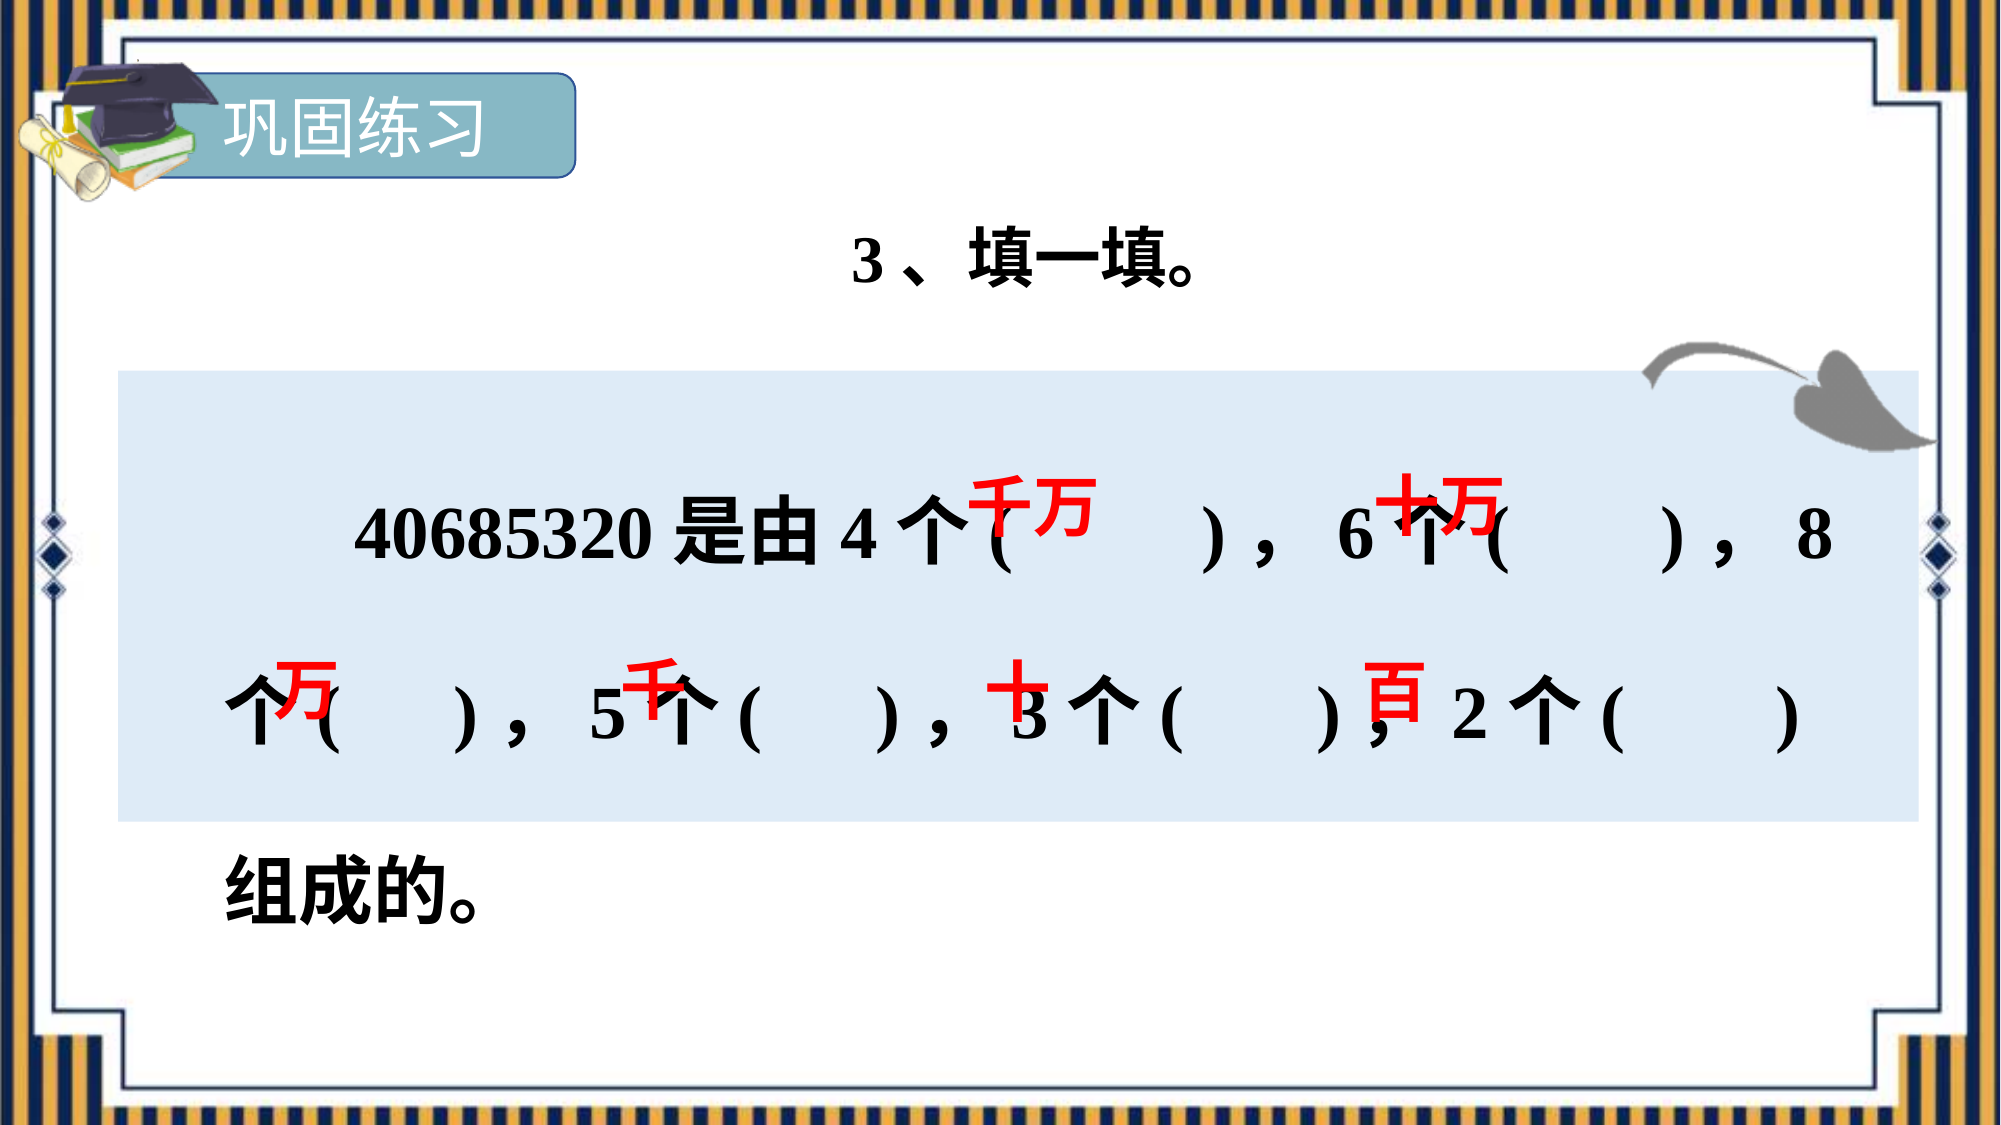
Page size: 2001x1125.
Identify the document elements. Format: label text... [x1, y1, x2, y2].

picture [0, 0, 2001, 1125]
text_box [0, 3, 576, 243]
text_box 40685320是由4个( )，6个( )，8个( )，5个( )，3个( )，2个( )组成的。 [208, 822, 1901, 941]
text_box 3、填一填。 [836, 208, 1230, 303]
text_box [118, 338, 1945, 822]
